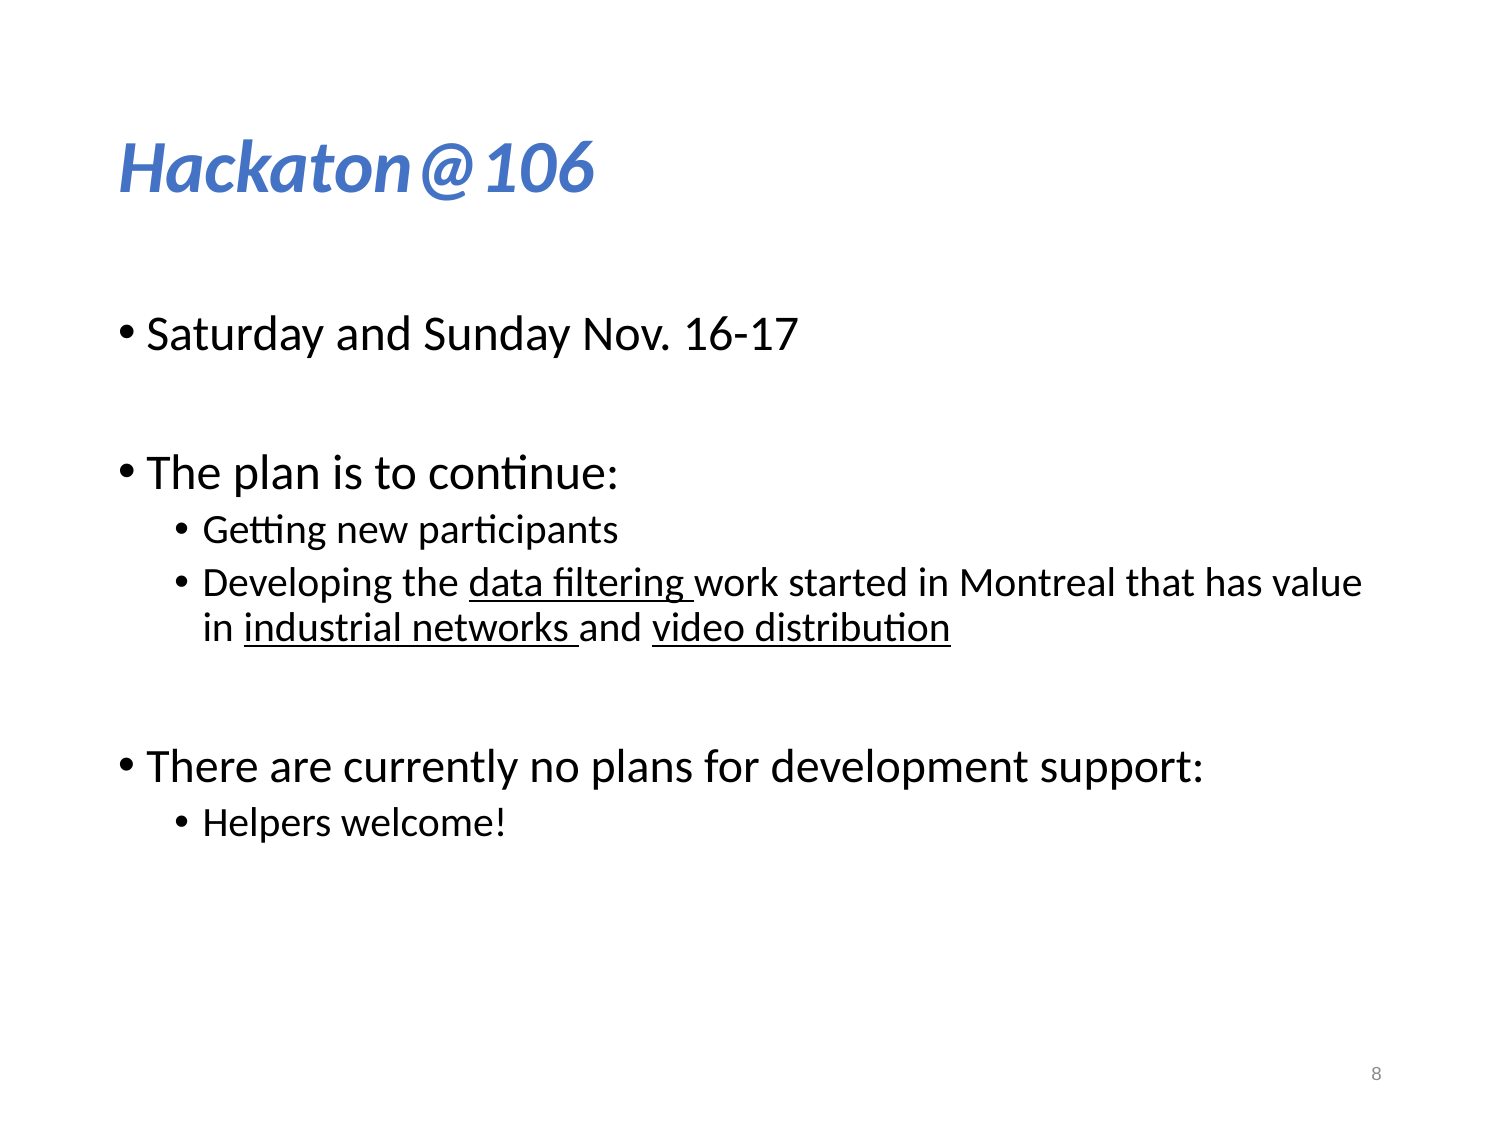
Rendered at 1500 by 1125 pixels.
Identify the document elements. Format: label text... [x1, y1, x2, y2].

list Saturday and Sunday Nov. 16-17 The plan is to continue: Getting new participants Developing the data filtering work started in Montreal that has value in industrial networks and video distribution There are currently no plans for development support: Helpers welcome! [103, 299, 1384, 1014]
slide_number 8 [1059, 1042, 1397, 1103]
title Hackaton@106 [103, 59, 1397, 278]
